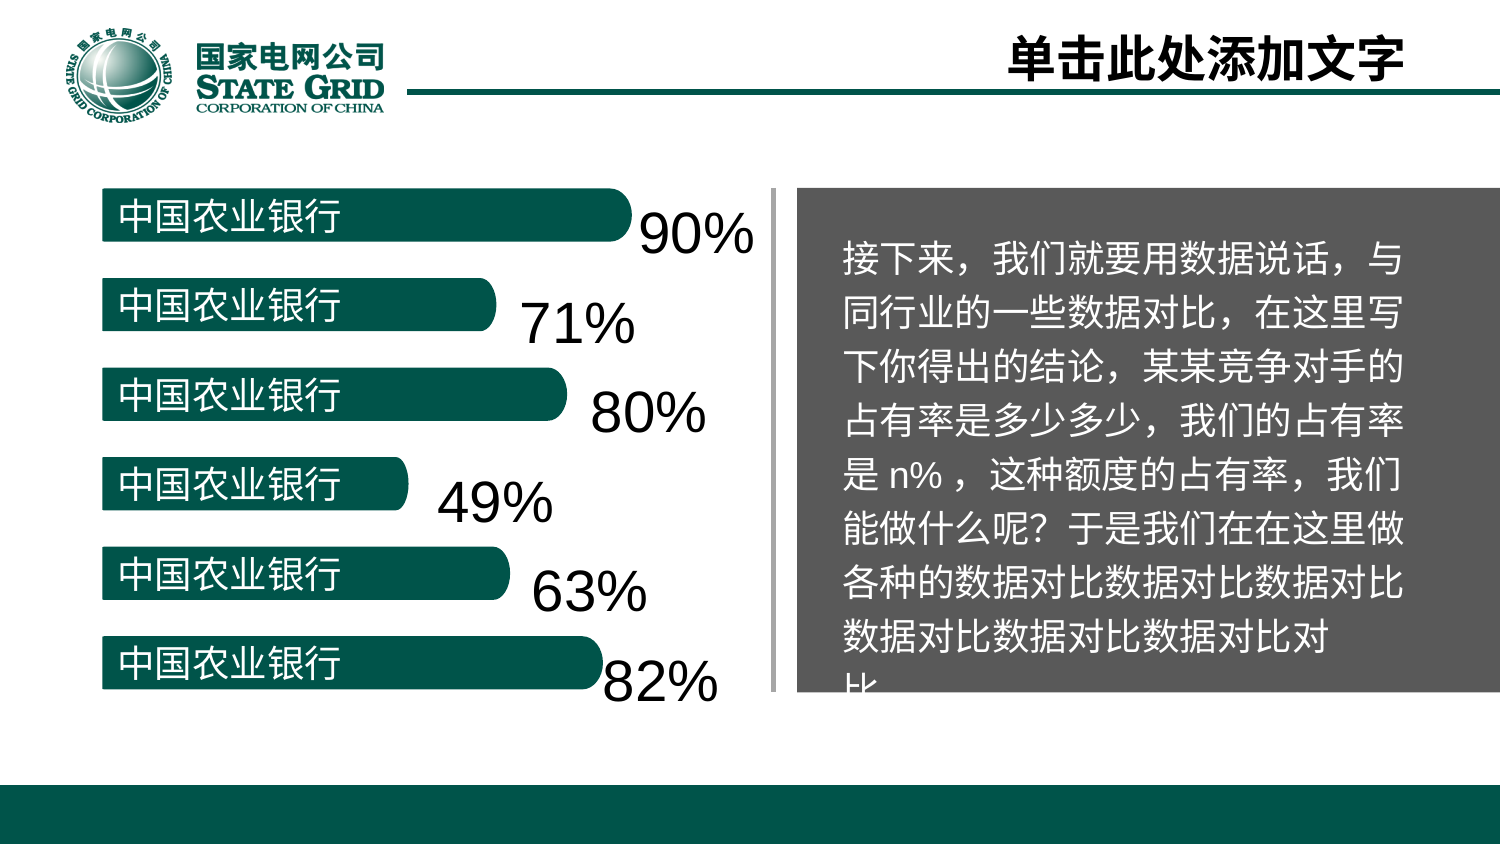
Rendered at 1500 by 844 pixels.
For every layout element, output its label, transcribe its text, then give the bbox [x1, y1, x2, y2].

text_box 80% [576, 367, 727, 452]
text_box 中国农业银行 [100, 544, 513, 602]
text_box 82% [587, 635, 739, 721]
text_box 71% [505, 277, 656, 363]
text_box 90% [623, 187, 773, 273]
picture [65, 27, 384, 124]
text_box 中国农业银行 [100, 186, 623, 244]
text_box 中国农业银行 [100, 634, 588, 692]
text_box 63% [517, 546, 668, 631]
text_box 中国农业银行 [100, 275, 499, 334]
text_box 49% [422, 456, 573, 542]
text_box 中国农业银行 [100, 365, 570, 423]
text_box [796, 187, 1500, 725]
text_box 中国农业银行 [100, 454, 411, 513]
